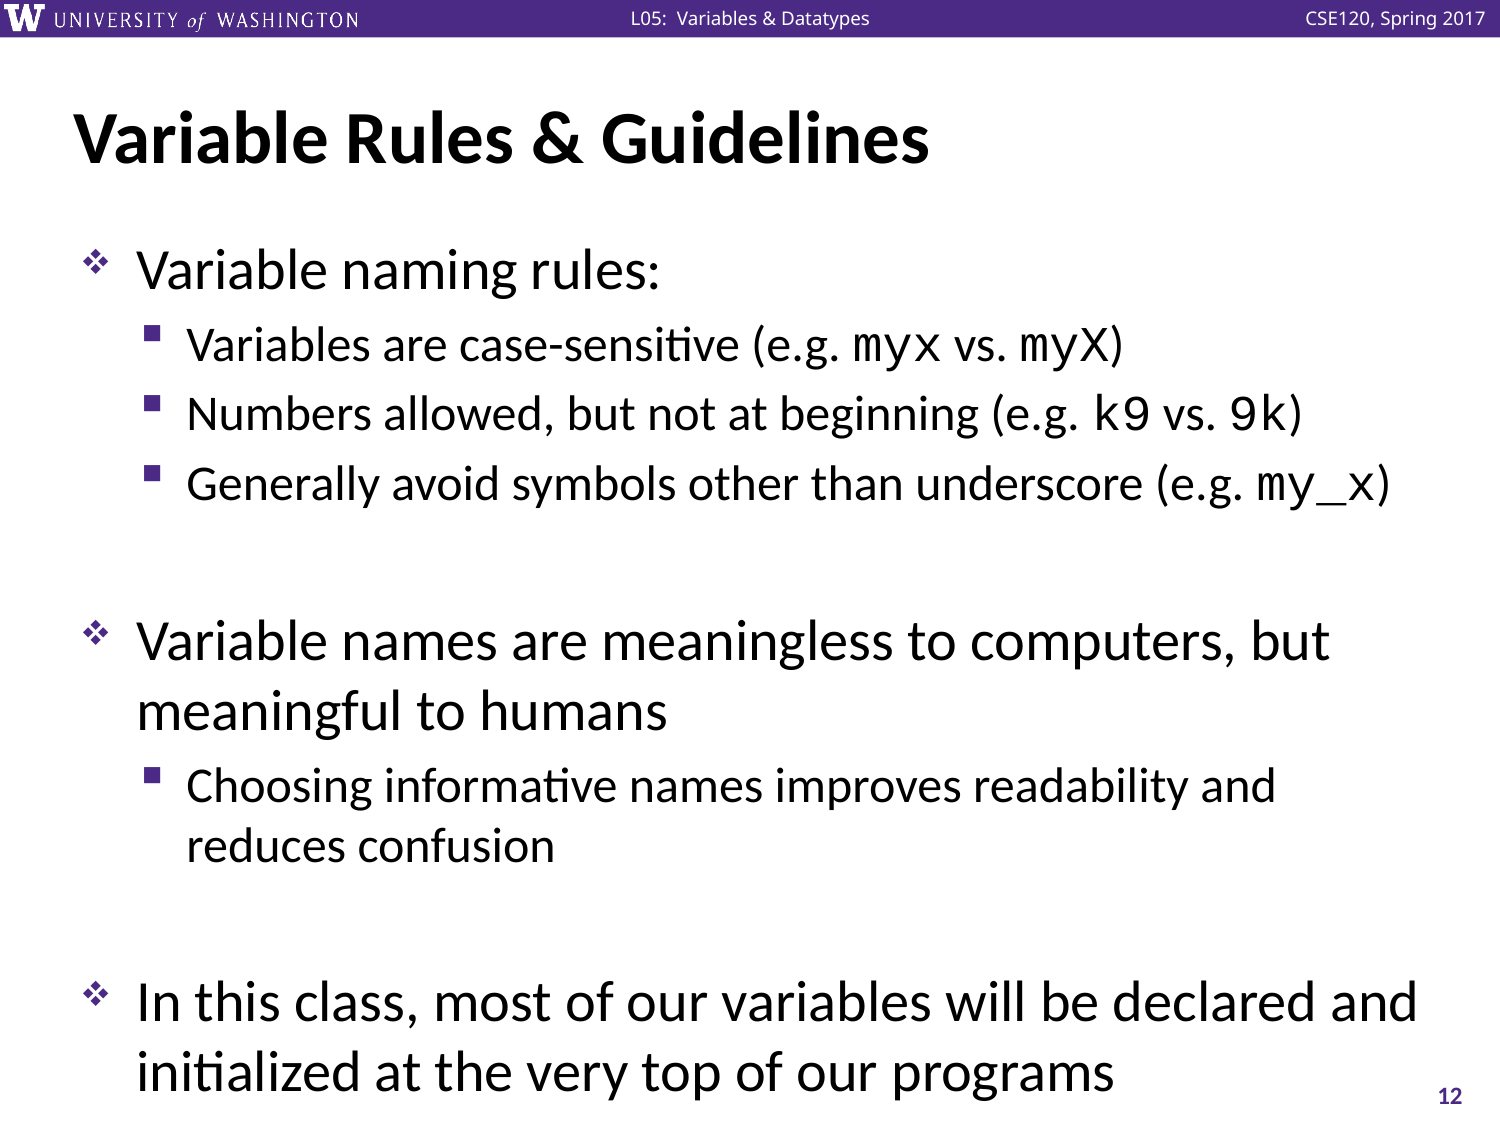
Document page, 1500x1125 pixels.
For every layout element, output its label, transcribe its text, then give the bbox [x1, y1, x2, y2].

picture [4, 4, 358, 32]
title Variable Rules & Guidelines [58, 71, 1438, 197]
list Variable naming rules: Variables are case-sensitive (e.g. myx vs. myX) Numbers allowed, but not at beginning (e.g. k9 vs. 9k) Generally avoid symbols other than underscore (e.g. my_x) Variable names are meaningless to computers, but meaningful to humans Choosing informative names improves readability and reduces confusion In this class, most of our variables will be declared and initialized at the very top of our programs [64, 223, 1438, 1040]
slide_number 12 [1400, 1065, 1500, 1125]
